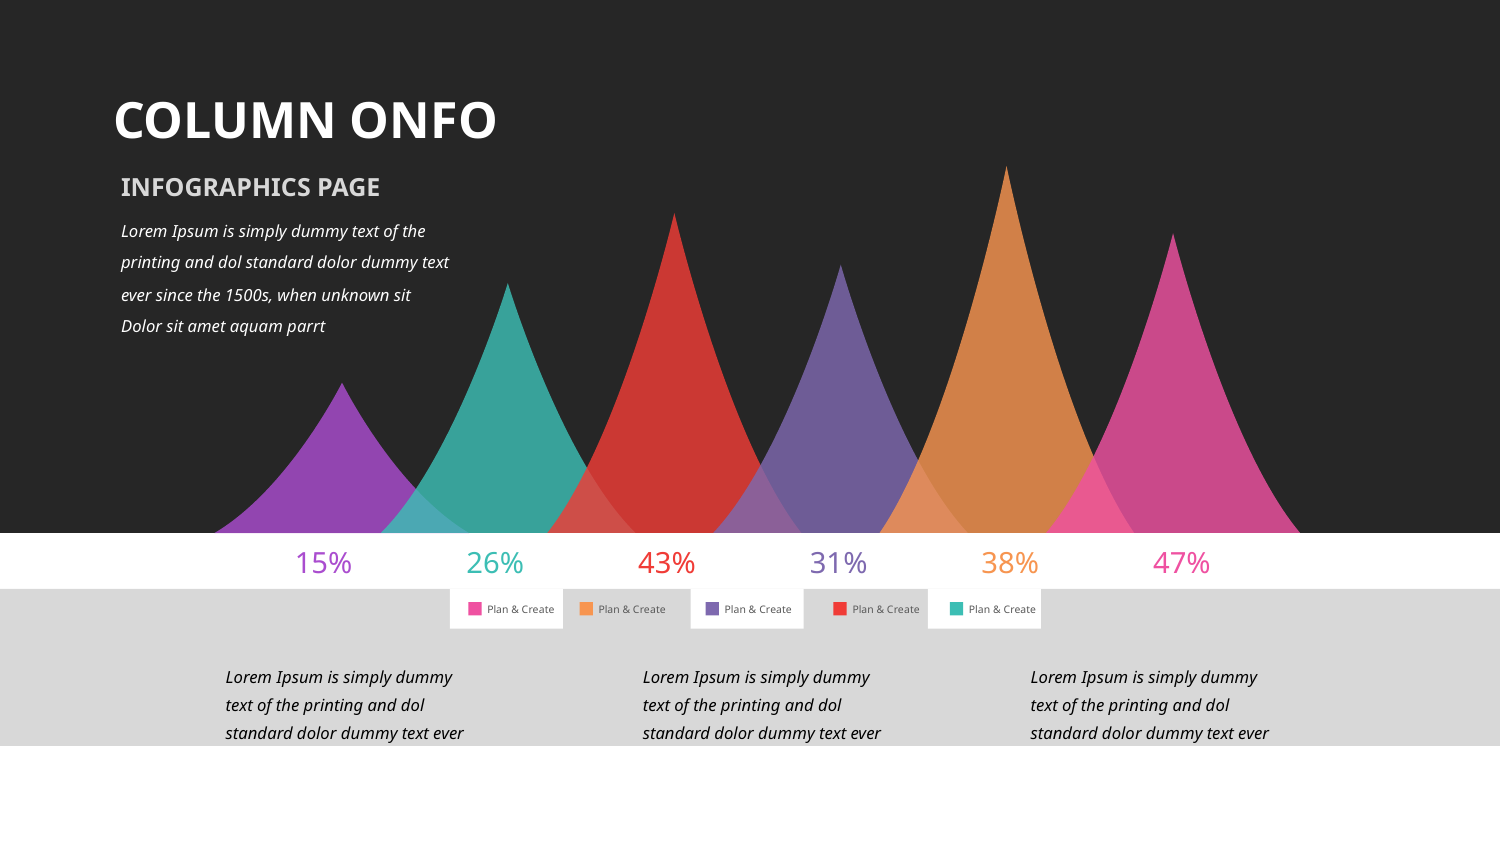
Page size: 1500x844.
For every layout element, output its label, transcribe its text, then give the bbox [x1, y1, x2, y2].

text_box Lorem Ipsum is simply dummy text of the printing and dol standard dolor dummy text ever since the 1500s, [214, 653, 496, 741]
text_box INFOGRAPHICS PAGE [109, 164, 513, 201]
text_box 31% [798, 539, 889, 585]
text_box Lorem Ipsum is simply dummy text of the printing and dol standard dolor dummy text ever since the 1500s, [1019, 653, 1301, 741]
text_box [713, 264, 918, 533]
text_box COLUMN ONFO [101, 79, 548, 164]
text_box [0, 0, 1500, 533]
text_box 15% [283, 539, 374, 585]
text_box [468, 597, 577, 621]
text_box [0, 588, 1500, 746]
text_box 26% [455, 539, 545, 585]
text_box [949, 597, 1071, 621]
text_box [705, 597, 827, 621]
text_box [879, 165, 1094, 533]
text_box [0, 746, 1500, 844]
text_box [547, 212, 761, 533]
text_box [380, 282, 587, 533]
text_box [690, 588, 804, 596]
text_box 43% [626, 539, 717, 585]
text_box 47% [1141, 539, 1232, 585]
text_box [927, 588, 1041, 595]
text_box [214, 382, 470, 534]
text_box Lorem Ipsum is simply dummy text of the printing and dol standard dolor dummy text ever since the 1500s, [631, 653, 913, 741]
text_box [579, 597, 701, 621]
text_box [449, 588, 563, 629]
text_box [833, 597, 947, 621]
text_box 38% [970, 539, 1060, 585]
text_box [1046, 233, 1301, 533]
text_box Lorem Ipsum is simply dummy text of the printing and dol standard dolor dummy text ever since the 1500s, when unknown sit Dolor sit amet aquam parrt [109, 202, 468, 316]
